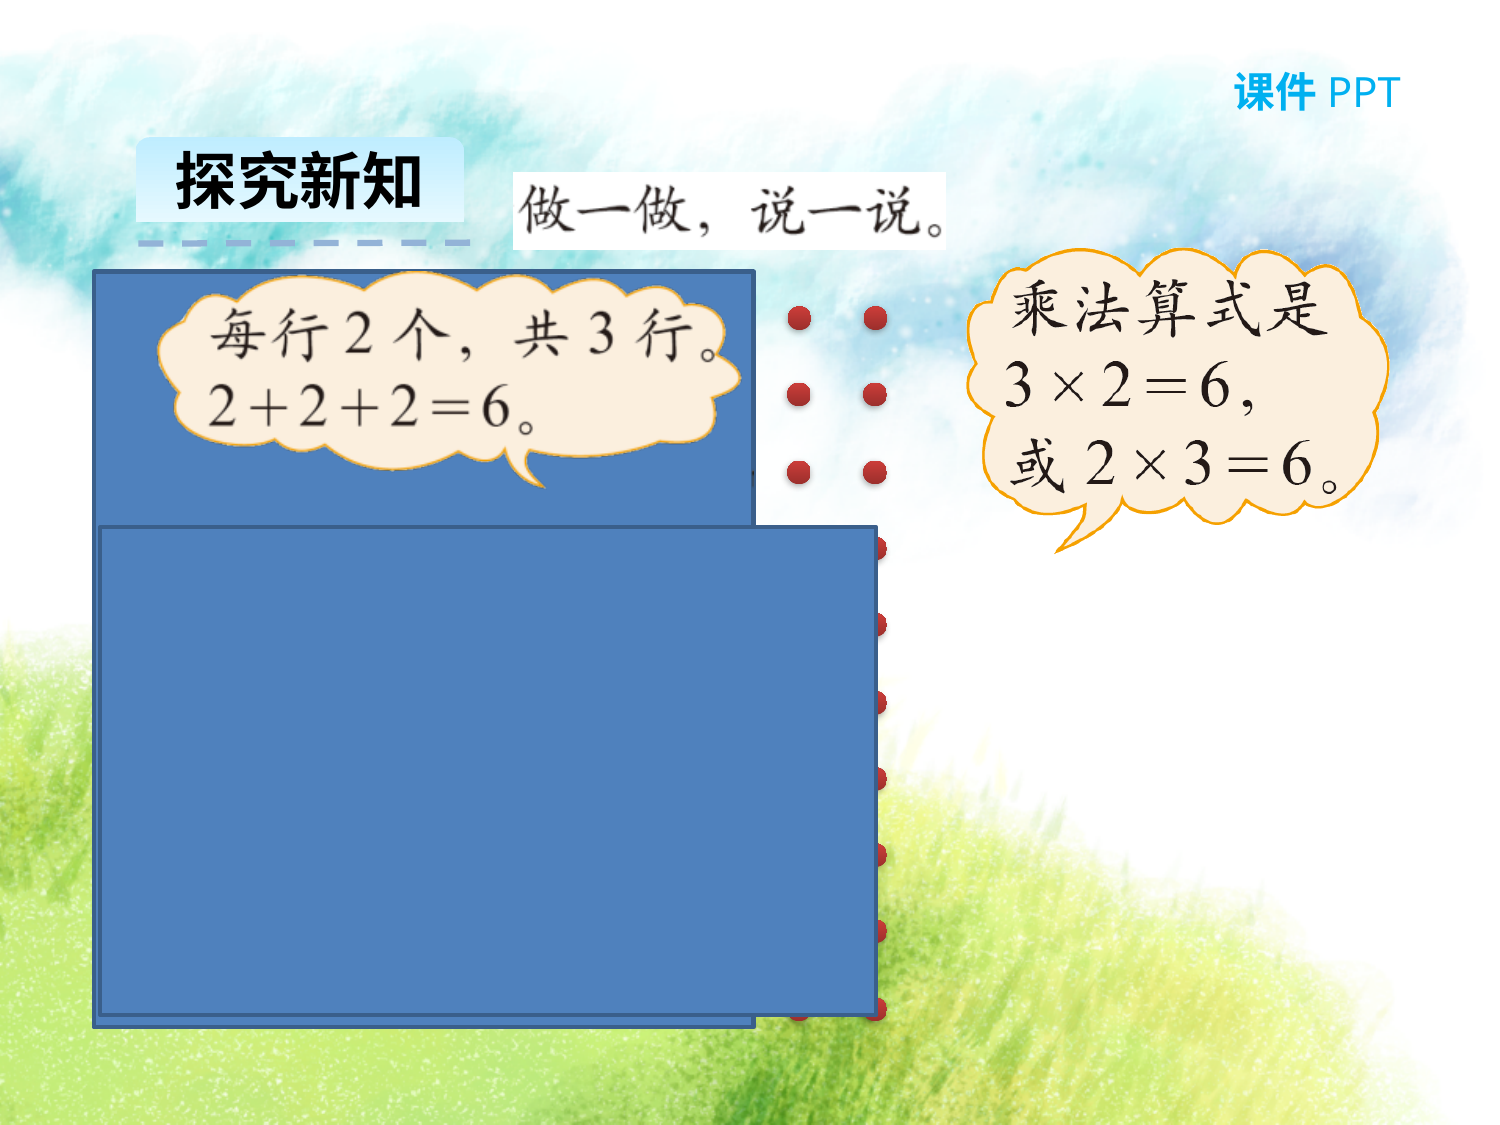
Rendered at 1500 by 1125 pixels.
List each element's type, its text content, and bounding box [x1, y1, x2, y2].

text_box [135, 136, 479, 244]
picture [0, 0, 1500, 1125]
text_box 课件PPT [1218, 58, 1418, 124]
text_box [92, 269, 174, 1029]
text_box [175, 304, 888, 1022]
text_box [98, 525, 170, 1017]
